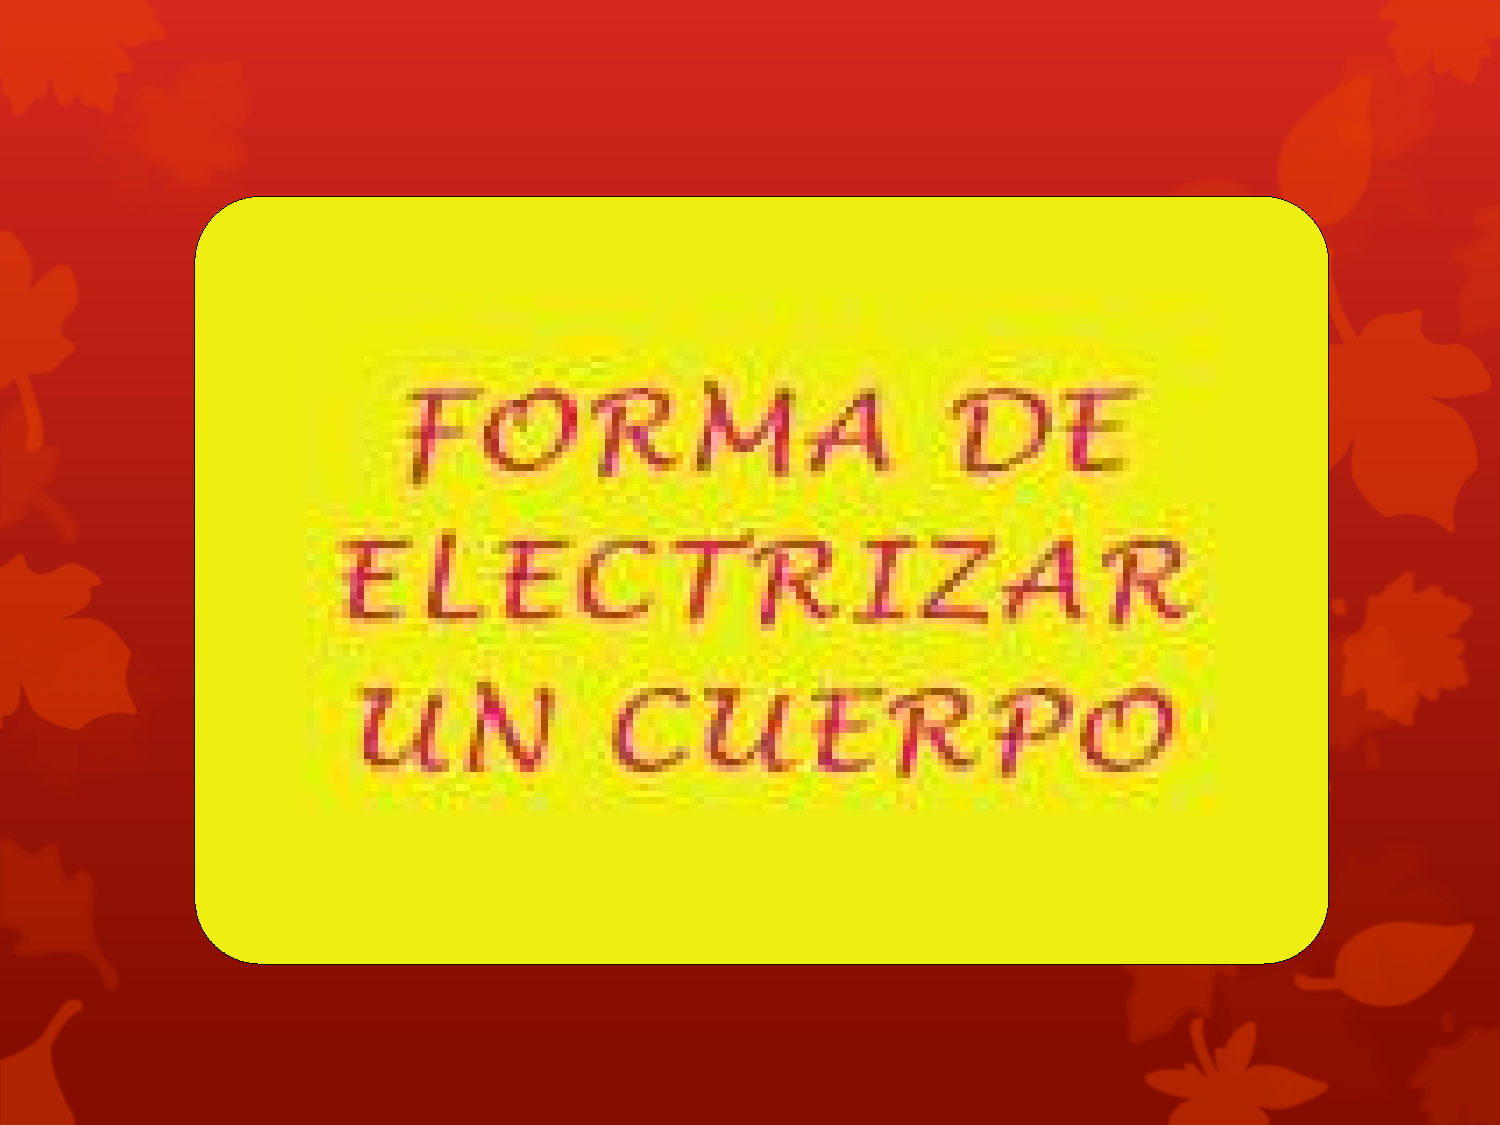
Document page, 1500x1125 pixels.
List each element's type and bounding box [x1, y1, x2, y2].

list [194, 195, 1330, 965]
